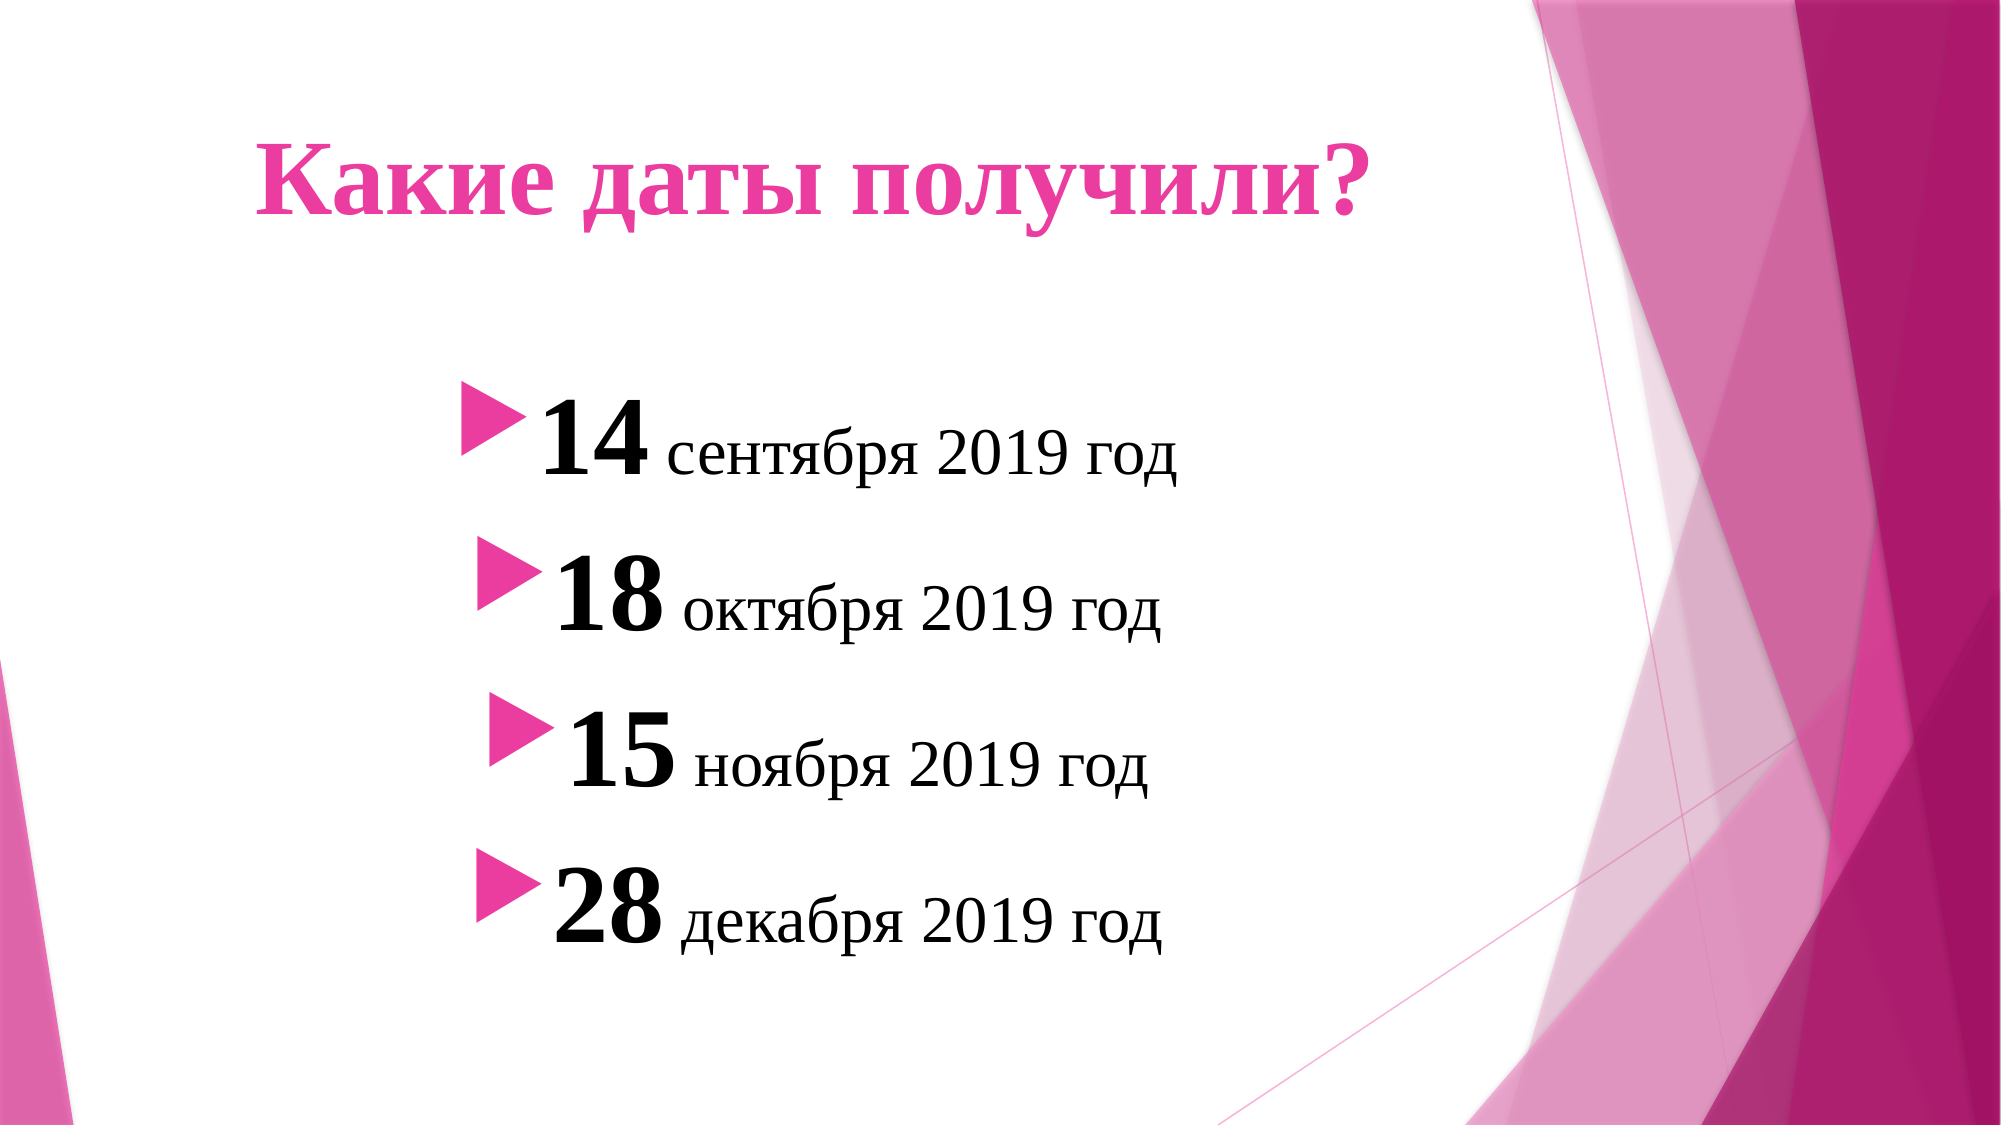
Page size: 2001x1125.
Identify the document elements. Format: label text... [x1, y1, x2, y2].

title Какие даты получили? [111, 99, 1522, 317]
list 14 сентября 2019 год 18 октября 2019 год 15 ноября 2019 год 28 декабря 2019 год [111, 354, 1522, 992]
